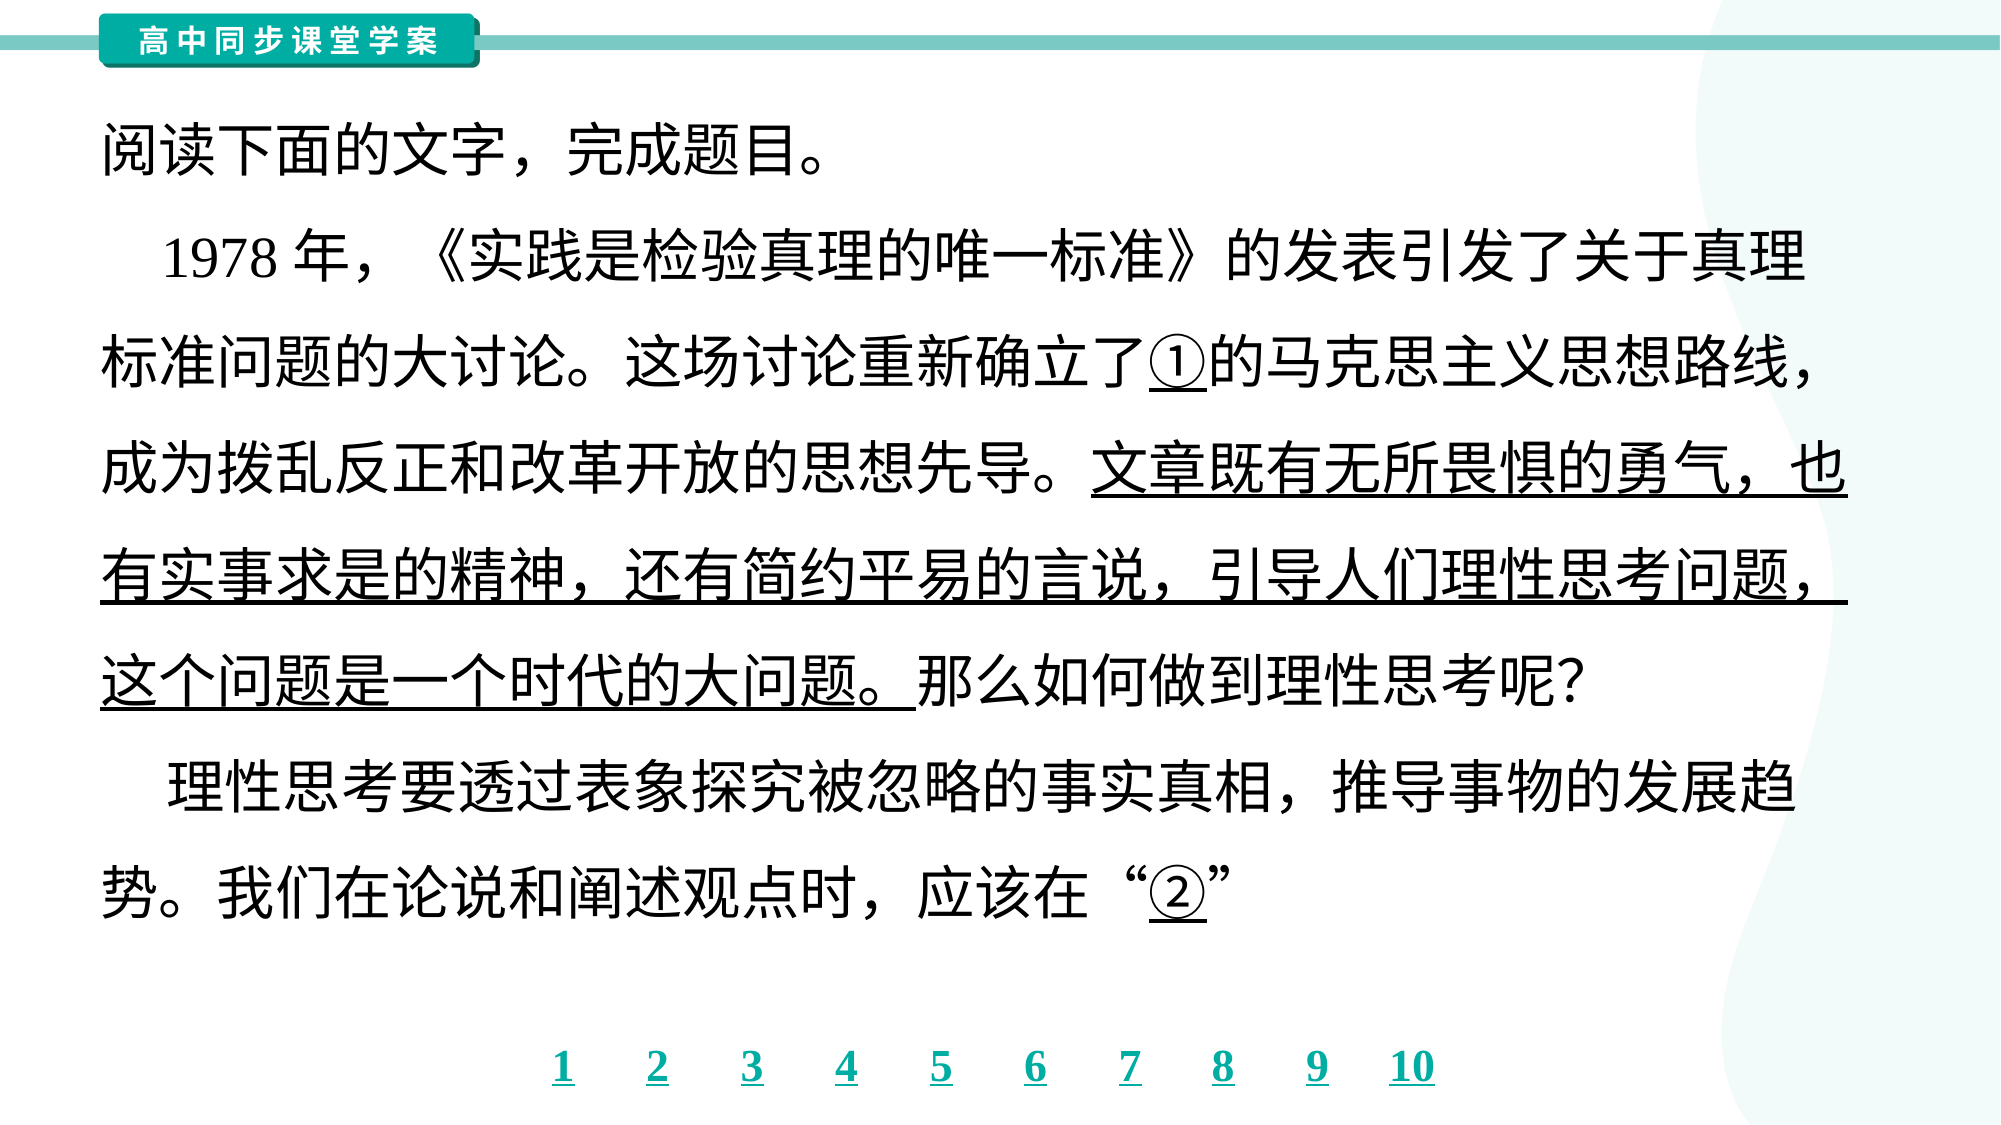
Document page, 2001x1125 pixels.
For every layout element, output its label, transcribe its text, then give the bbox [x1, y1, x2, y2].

text_box 阅读下面的文字，完成题目。 1978年，《实践是检验真理的唯一标准》的发表引发了关于真理 标准问题的大讨论。这场讨论重新确立了①的马克思主义思想路线， 成为拨乱反正和改革开放的思想先导。文章既有无所畏惧的勇气，也 有实事求是的精神，还有简约平易的言说，引导人们理性思考问题， 这个问题是一个时代的大问题。那么如何做到理性思考呢？ 理性思考要透过表象探究被忽略的事实真相，推导事物的发展趋 势。我们在论说和阐述观点时，应该在“②” [100, 76, 1899, 927]
picture [0, 0, 2000, 1125]
